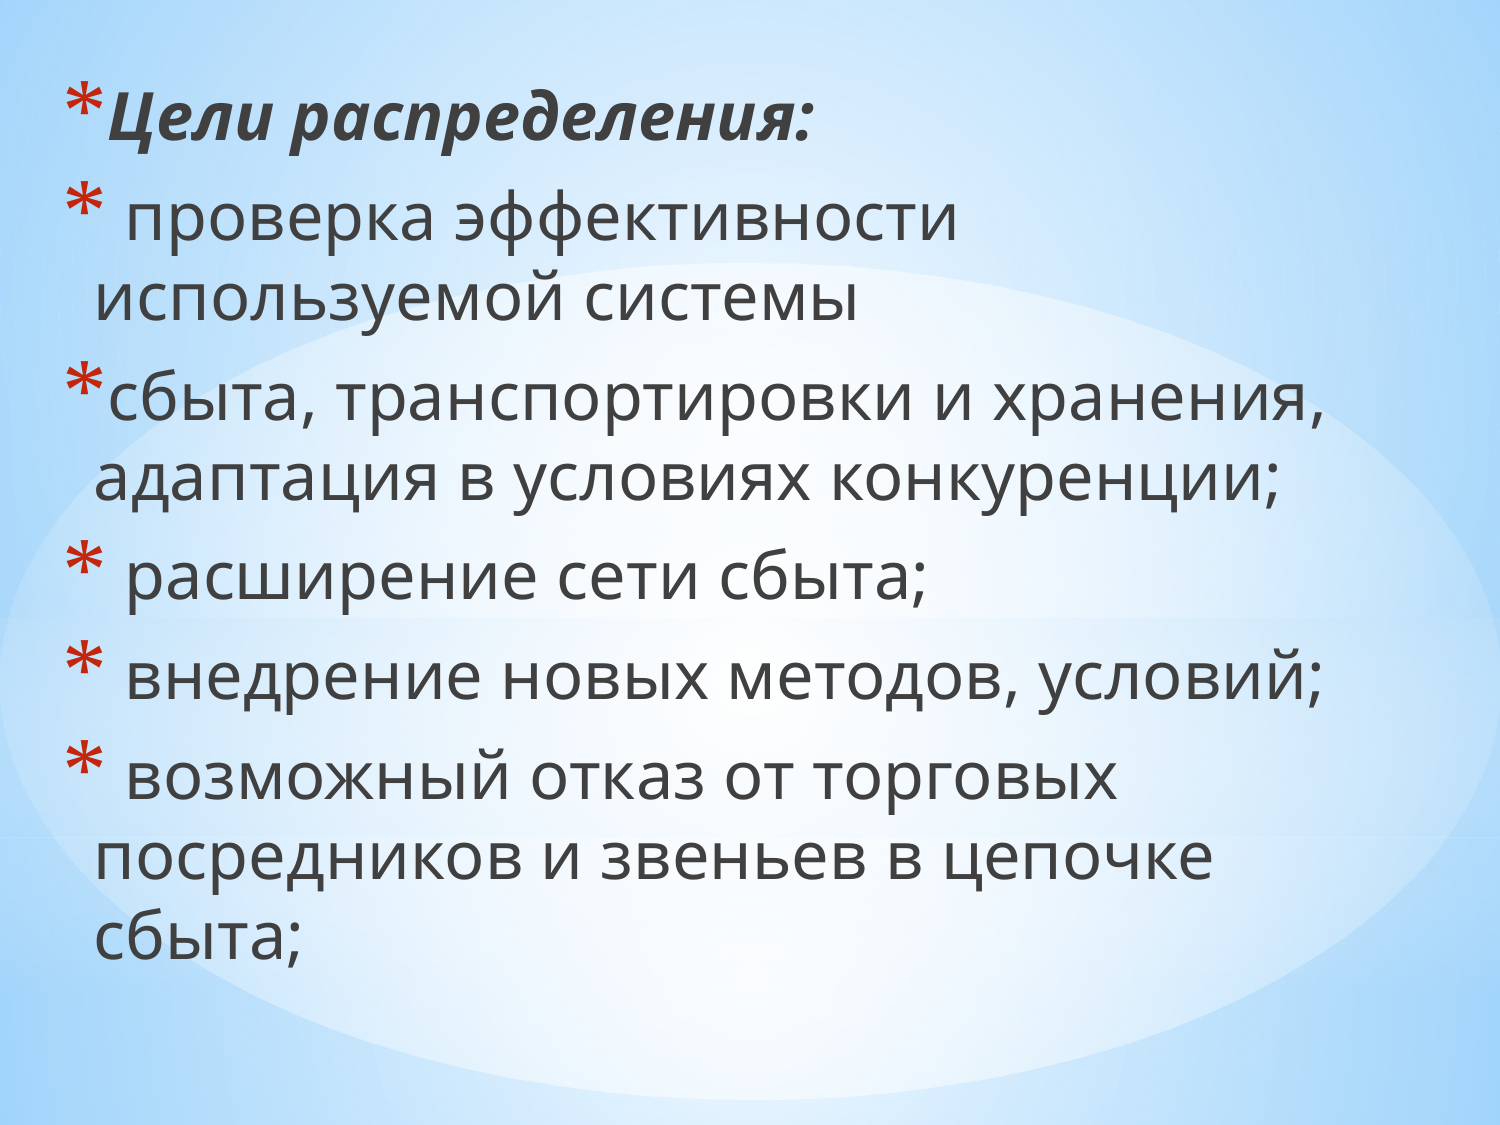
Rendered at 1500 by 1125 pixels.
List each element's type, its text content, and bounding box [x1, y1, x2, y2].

list Цели распределения: проверка эффективности используемой системы сбыта, транспортировки и хранения, адаптация в условиях конкуренции; расширение сети сбыта; внедрение новых методов, условий; возможный отказ от торговых посредников и звеньев в цепочке сбыта; [41, 66, 1459, 1071]
